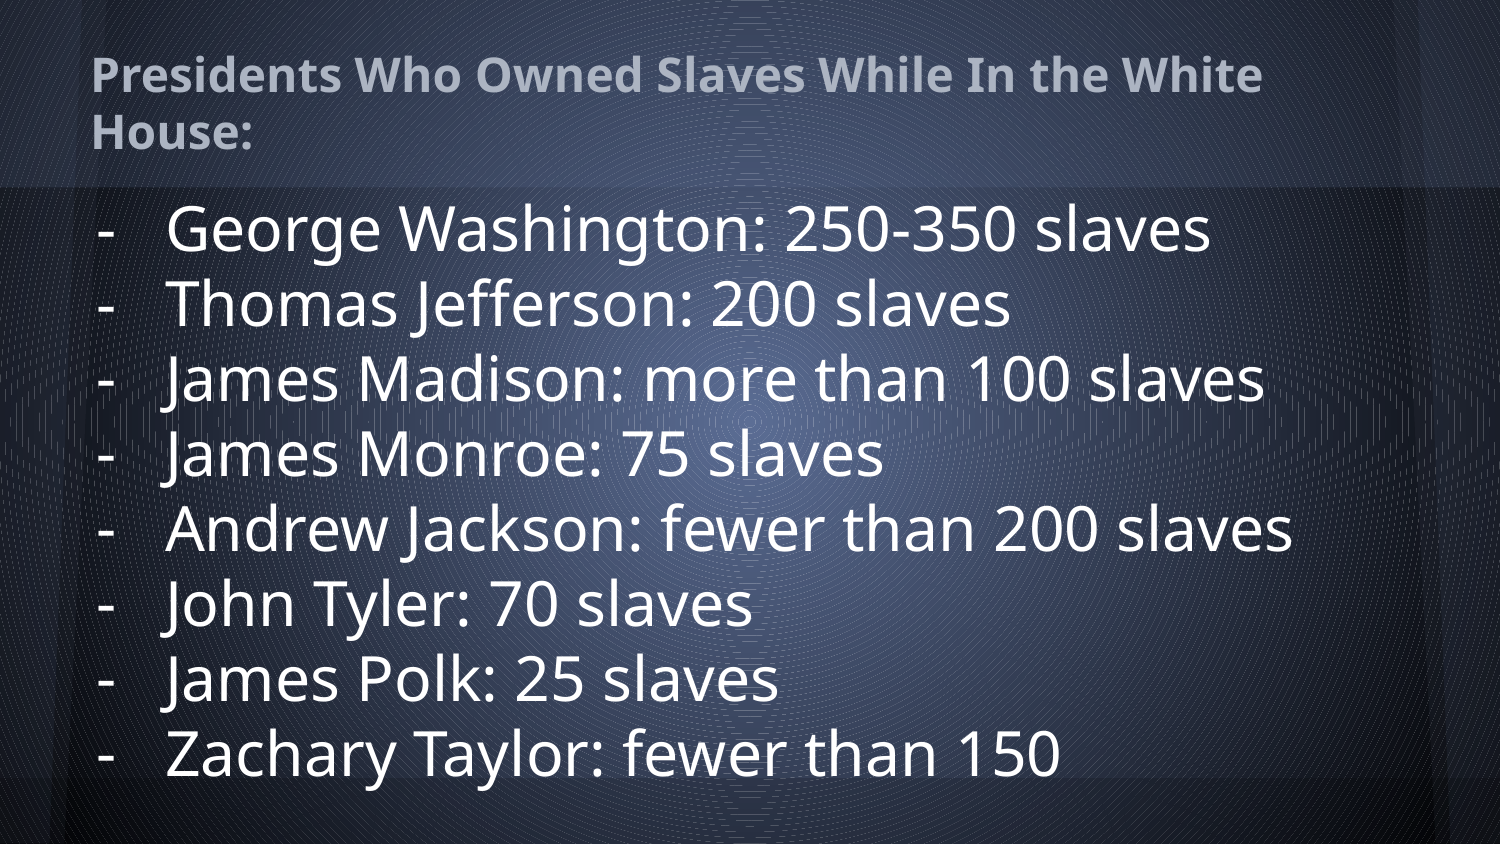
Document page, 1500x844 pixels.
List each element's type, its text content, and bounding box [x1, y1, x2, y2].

title Presidents Who Owned Slaves While In the White House: [75, 33, 1425, 174]
list George Washington: 250-350 slaves Thomas Jefferson: 200 slaves James Madison: more than 100 slaves James Monroe: 75 slaves Andrew Jackson: fewer than 200 slaves John Tyler: 70 slaves James Polk: 25 slaves Zachary Taylor: fewer than 150 [75, 174, 1425, 786]
